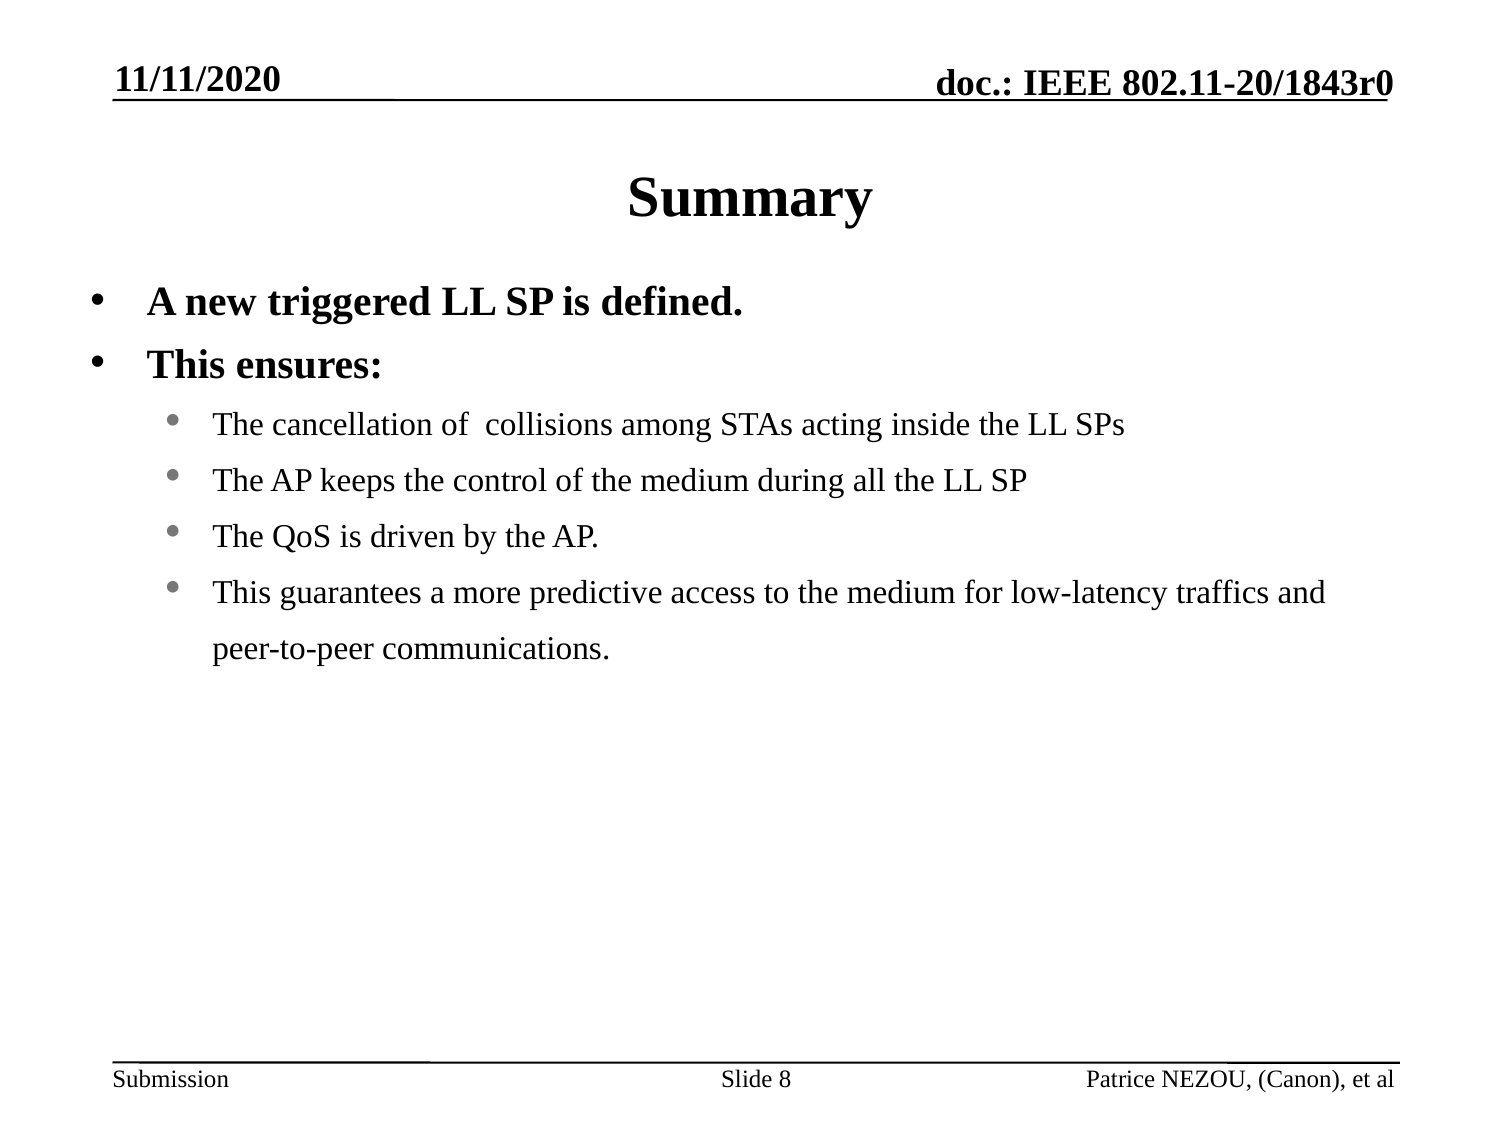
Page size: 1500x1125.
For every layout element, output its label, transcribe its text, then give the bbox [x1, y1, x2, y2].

slide_number Slide 8 [712, 1061, 800, 1123]
footer Patrice NEZOU, (Canon), et al [878, 1061, 1402, 1093]
title Summary [114, 91, 1388, 267]
text_box A new triggered LL SP is defined. This ensures: The cancellation of collisions among STAs acting inside the LL SPs The AP keeps the control of the medium during all the LL SP The QoS is driven by the AP. This guarantees a more predictive access to the medium for low-latency traffics and peer-to-peer communications. [75, 266, 1351, 1013]
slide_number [114, 54, 423, 100]
